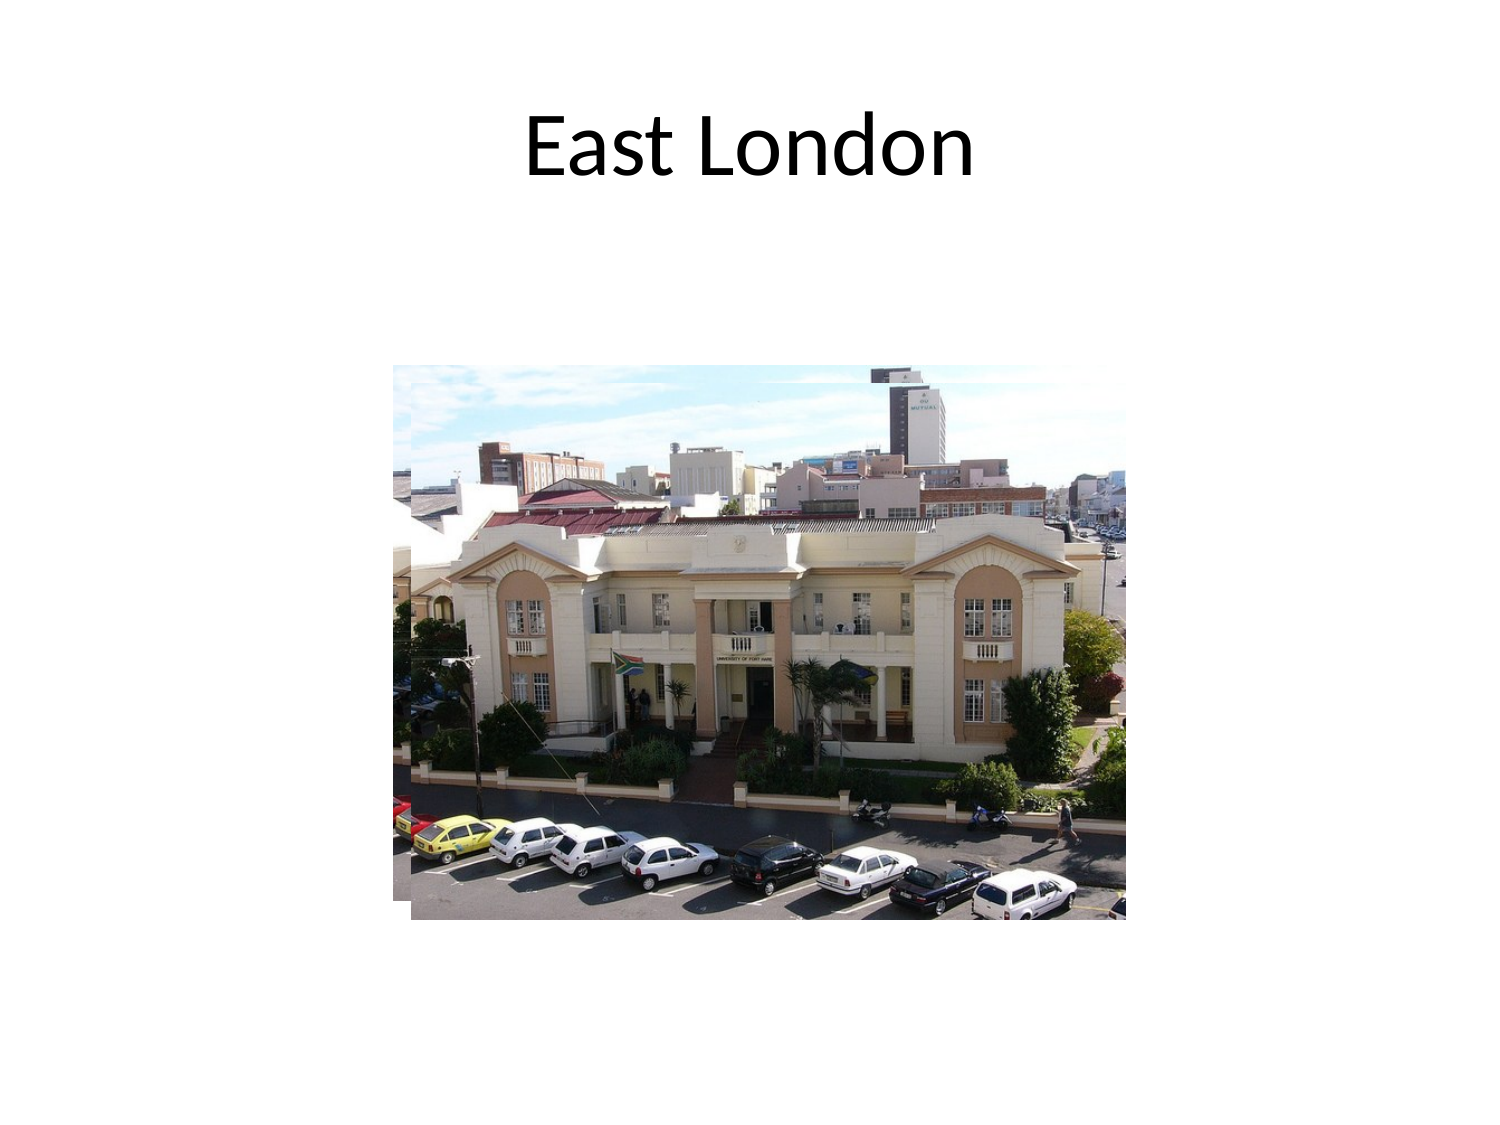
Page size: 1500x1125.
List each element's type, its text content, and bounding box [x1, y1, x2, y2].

picture [411, 383, 1126, 920]
title East London [75, 45, 1425, 233]
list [392, 364, 1108, 901]
